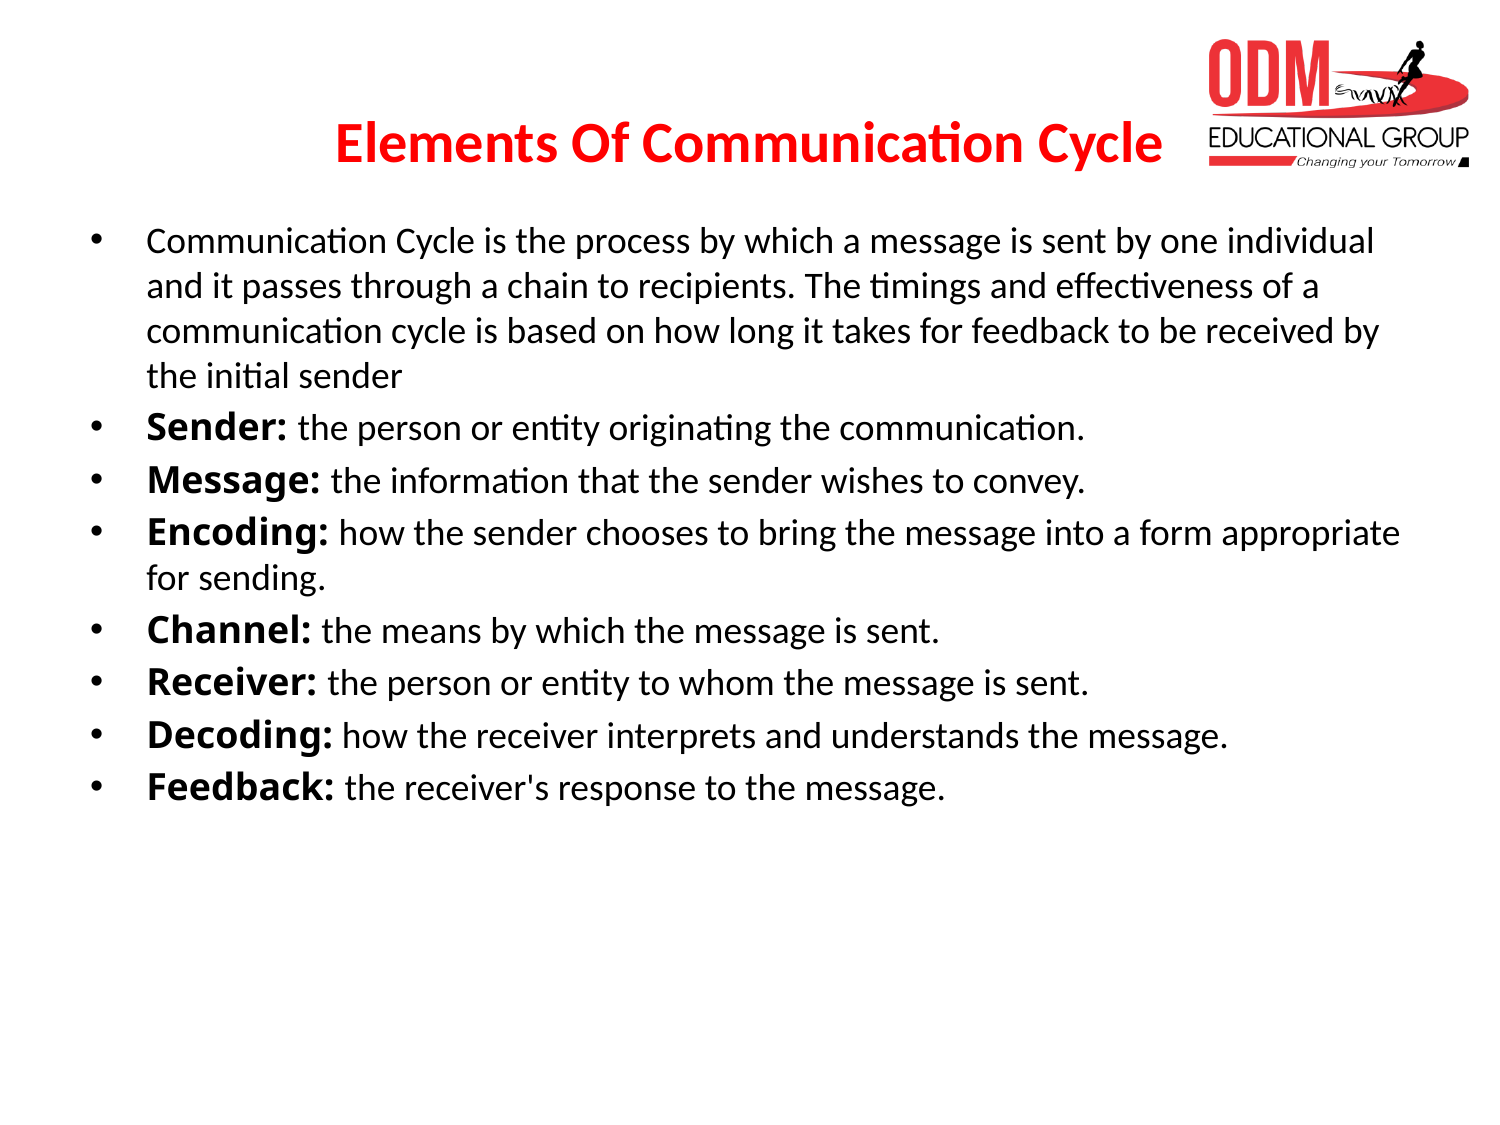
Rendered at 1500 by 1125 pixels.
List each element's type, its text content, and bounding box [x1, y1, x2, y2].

title Elements Of Communication Cycle [75, 45, 1425, 208]
picture [1209, 38, 1469, 168]
list Communication Cycle is the process by which a message is sent by one individual and it passes through a chain to recipients. The timings and effectiveness of a communication cycle is based on how long it takes for feedback to be received by the initial sender Sender: the person or entity originating the communication. Message: the information that the sender wishes to convey. Encoding: how the sender chooses to bring the message into a form appropriate for sending. Channel: the means by which the message is sent. Receiver: the person or entity to whom the message is sent. Decoding: how the receiver interprets and understands the message. Feedback: the receiver's response to the message. [75, 208, 1425, 1005]
